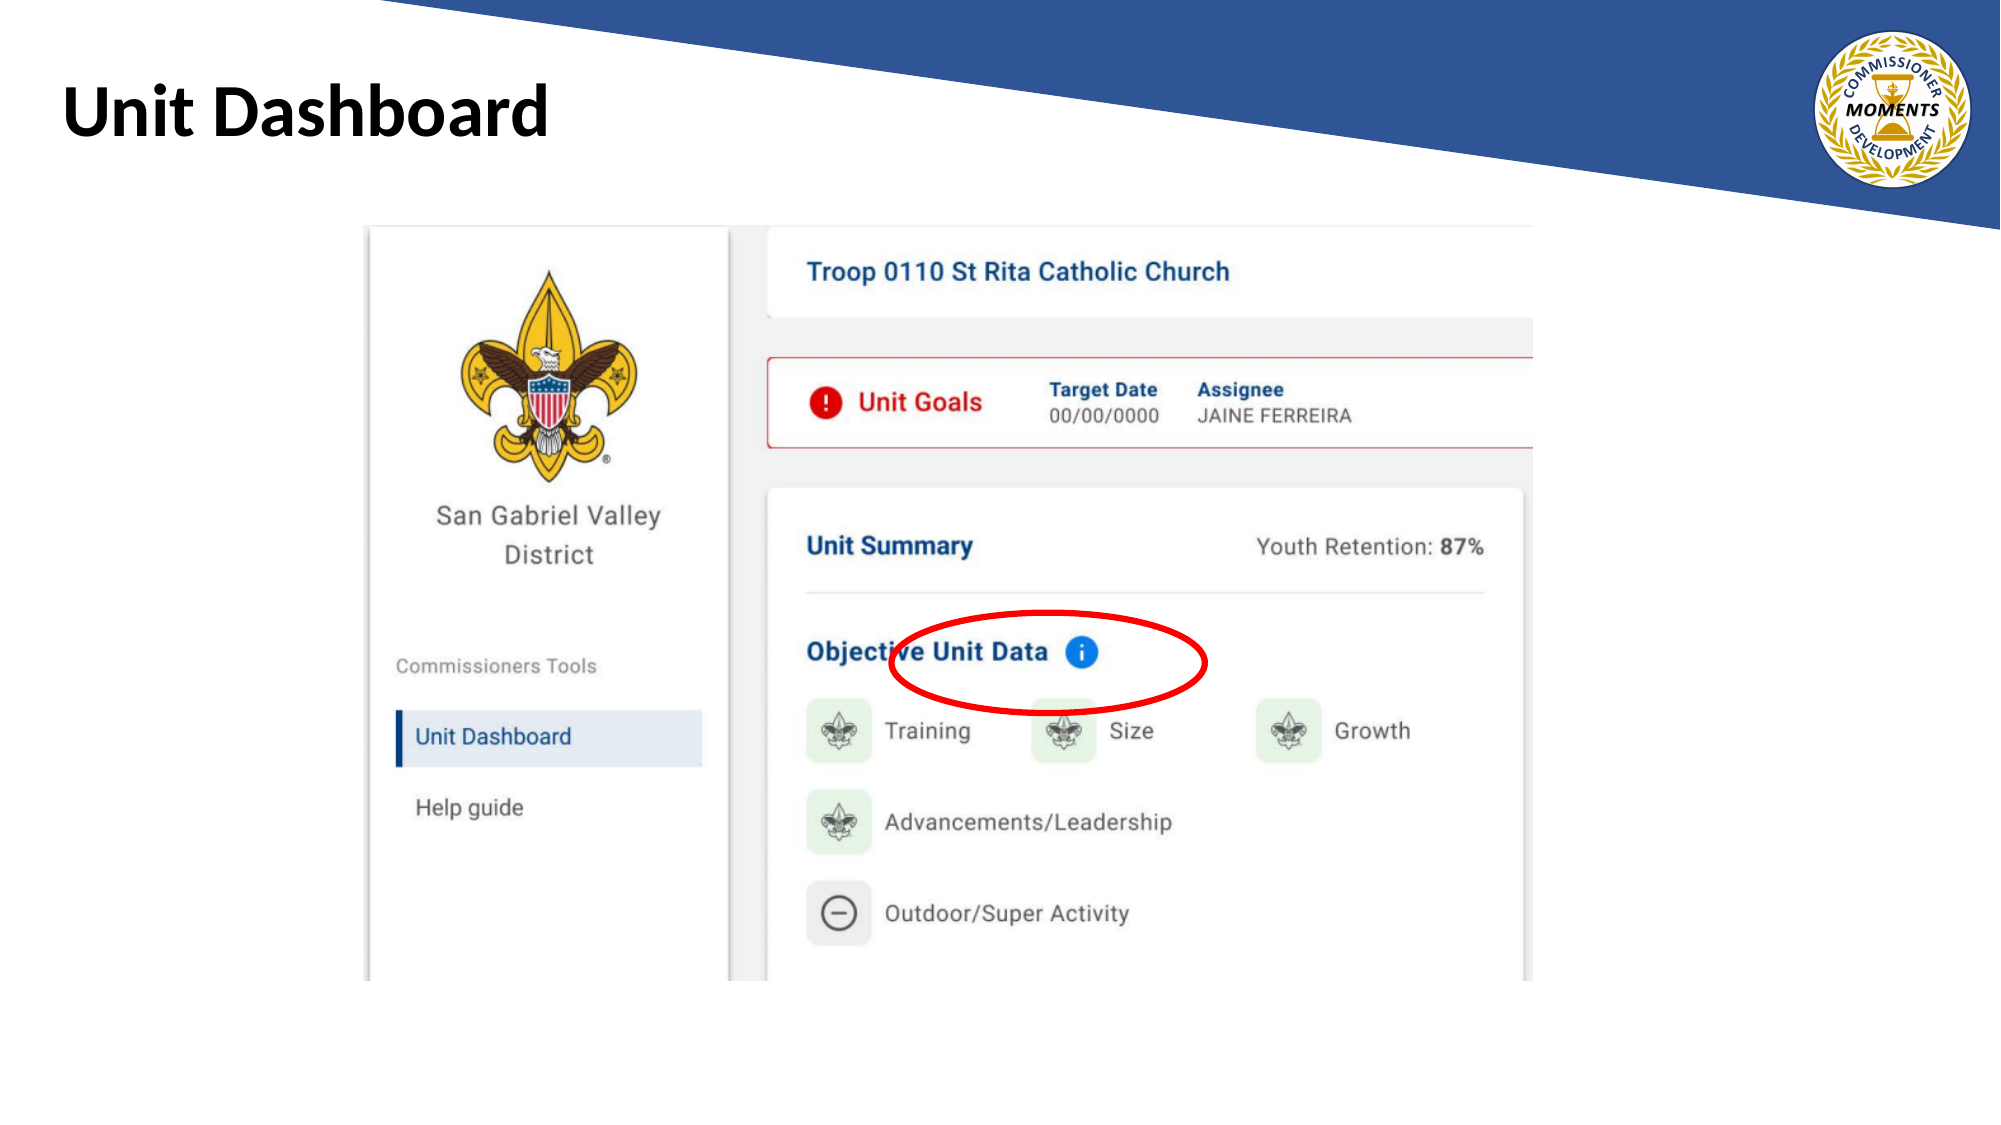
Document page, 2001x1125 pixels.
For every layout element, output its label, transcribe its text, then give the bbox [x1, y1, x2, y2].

picture [1813, 30, 1972, 189]
title Unit Dashboard [47, 44, 972, 180]
picture [363, 225, 1533, 981]
